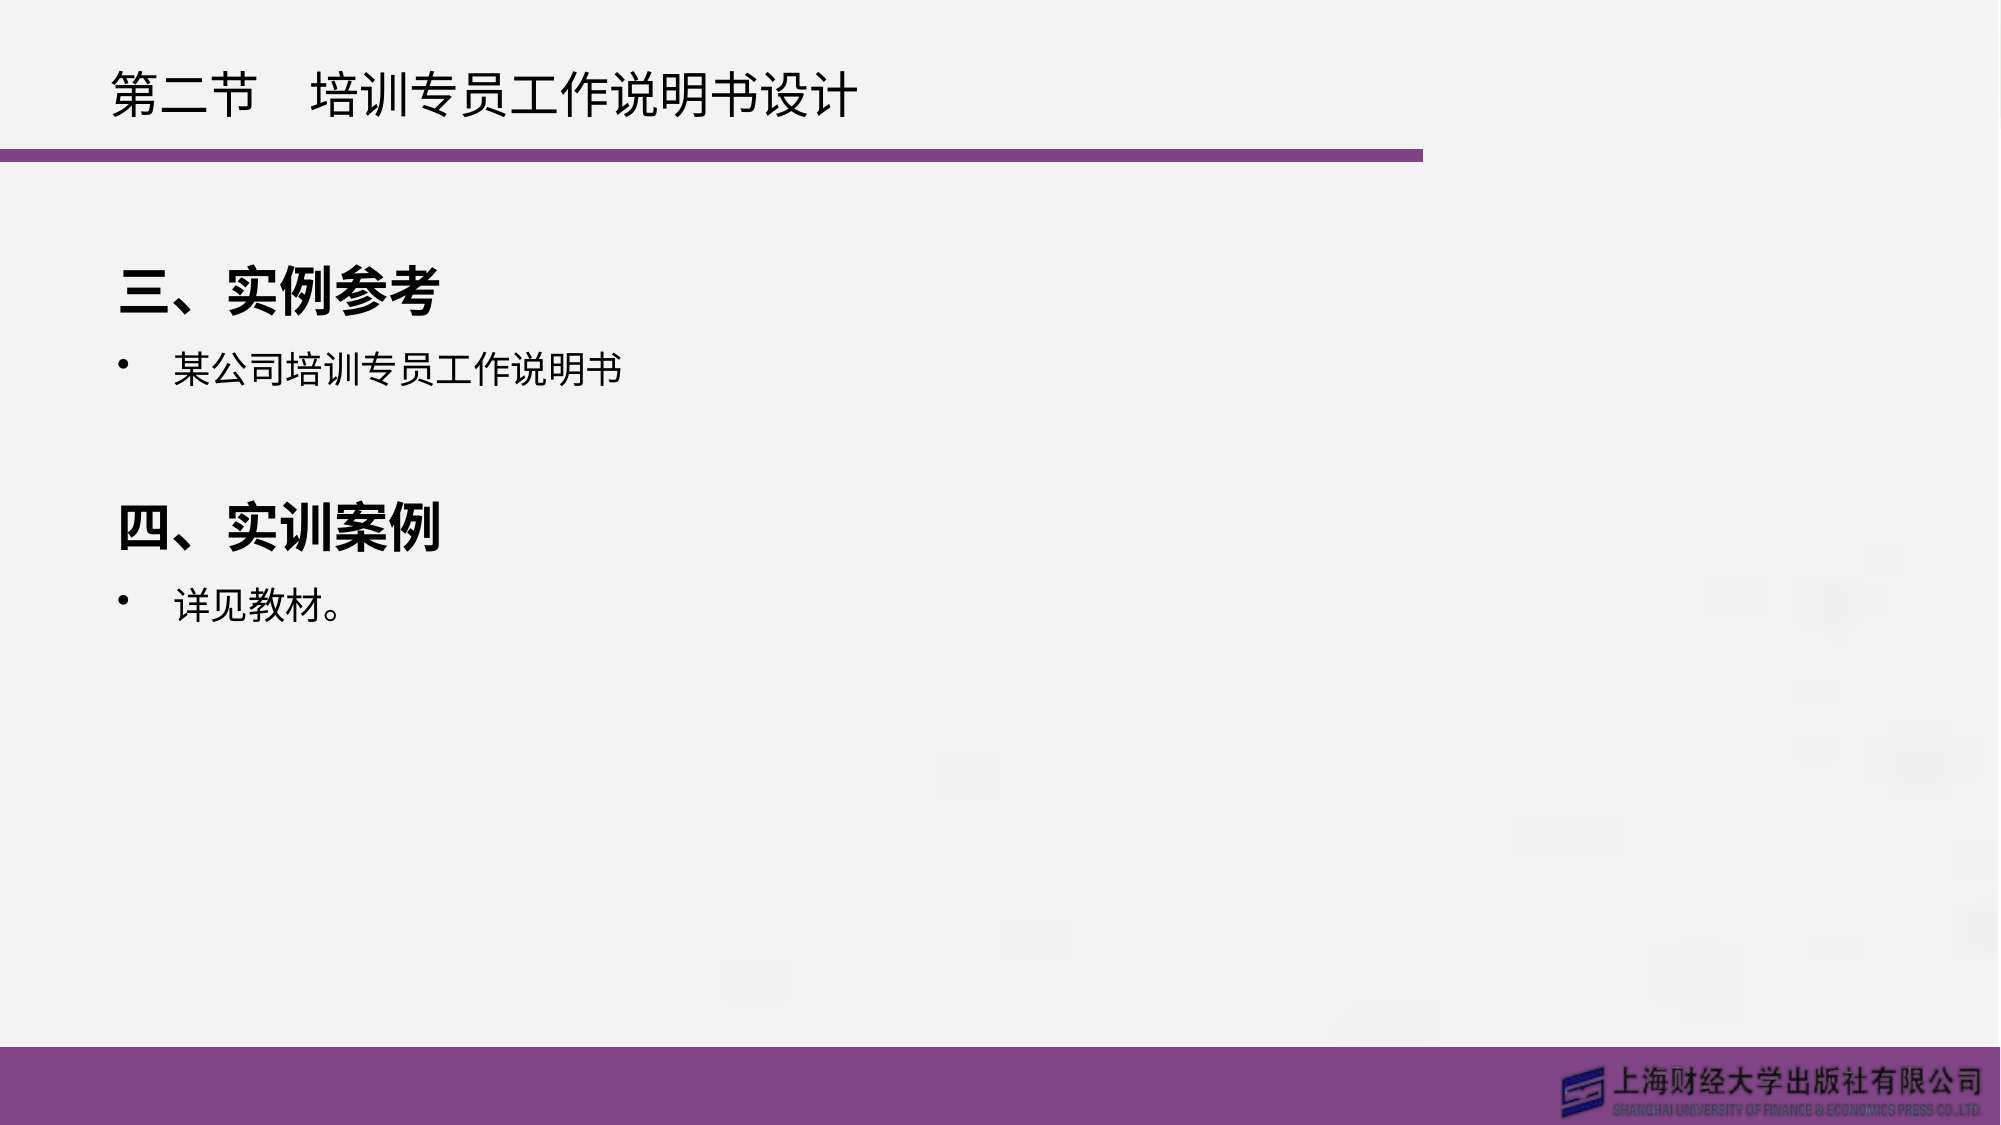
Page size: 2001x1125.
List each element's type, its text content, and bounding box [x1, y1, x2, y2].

title 第二节 培训专员工作说明书设计 [94, 42, 1451, 146]
list 三、实例参考 某公司培训专员工作说明书 四、实训案例 详见教材。 [102, 233, 1898, 1032]
picture [0, 0, 2001, 1125]
